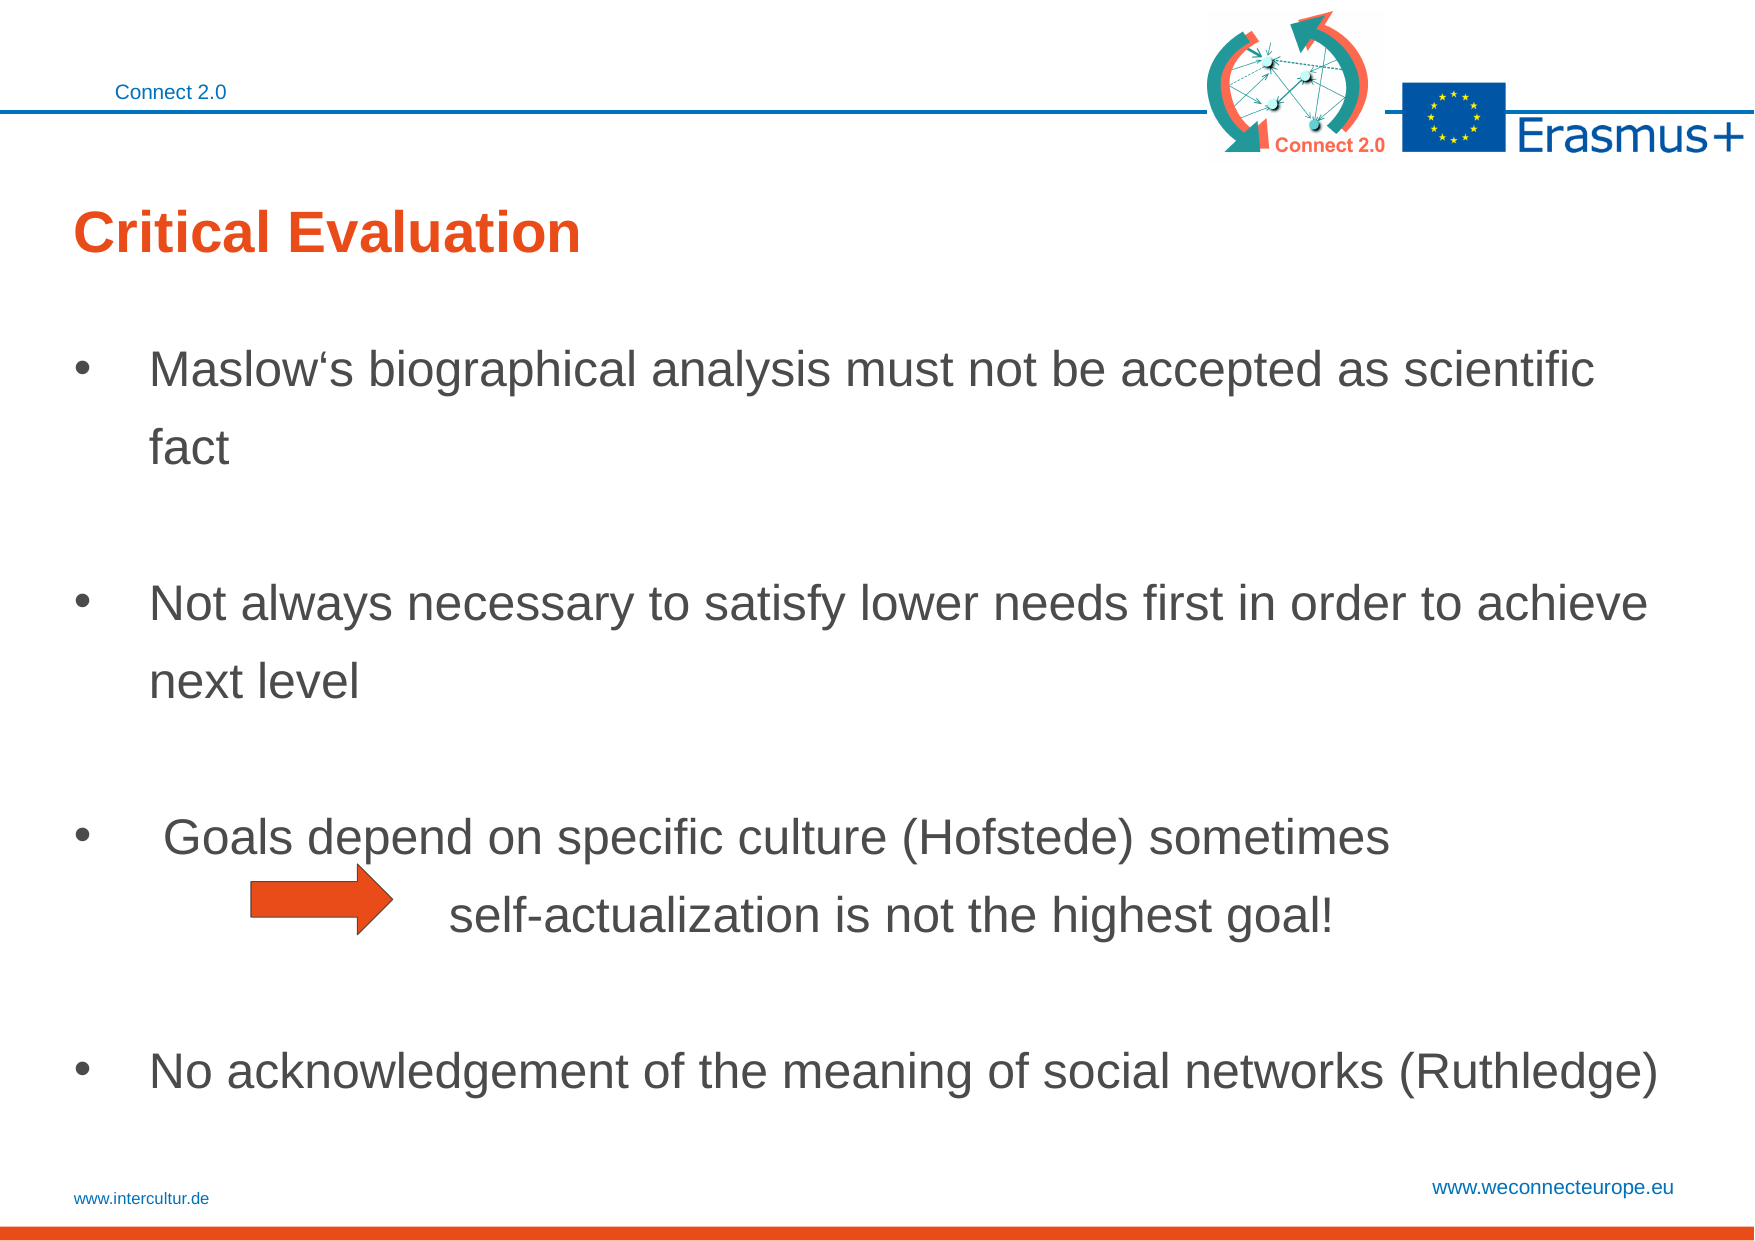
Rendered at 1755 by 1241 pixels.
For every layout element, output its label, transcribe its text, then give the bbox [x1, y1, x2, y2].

footer Connect 2.0 [114, 70, 1084, 104]
list Maslow‘s biographical analysis must not be accepted as scientific fact Not always necessary to satisfy lower needs first in order to achieve next level Goals depend on specific culture (Hofstede) sometimes self-actualization is not the highest goal! No acknowledgement of the meaning of social networks (Ruthledge) [73, 318, 1681, 1164]
picture [1207, 11, 1755, 172]
title Critical Evaluation [73, 193, 1681, 302]
text_box [248, 861, 395, 937]
